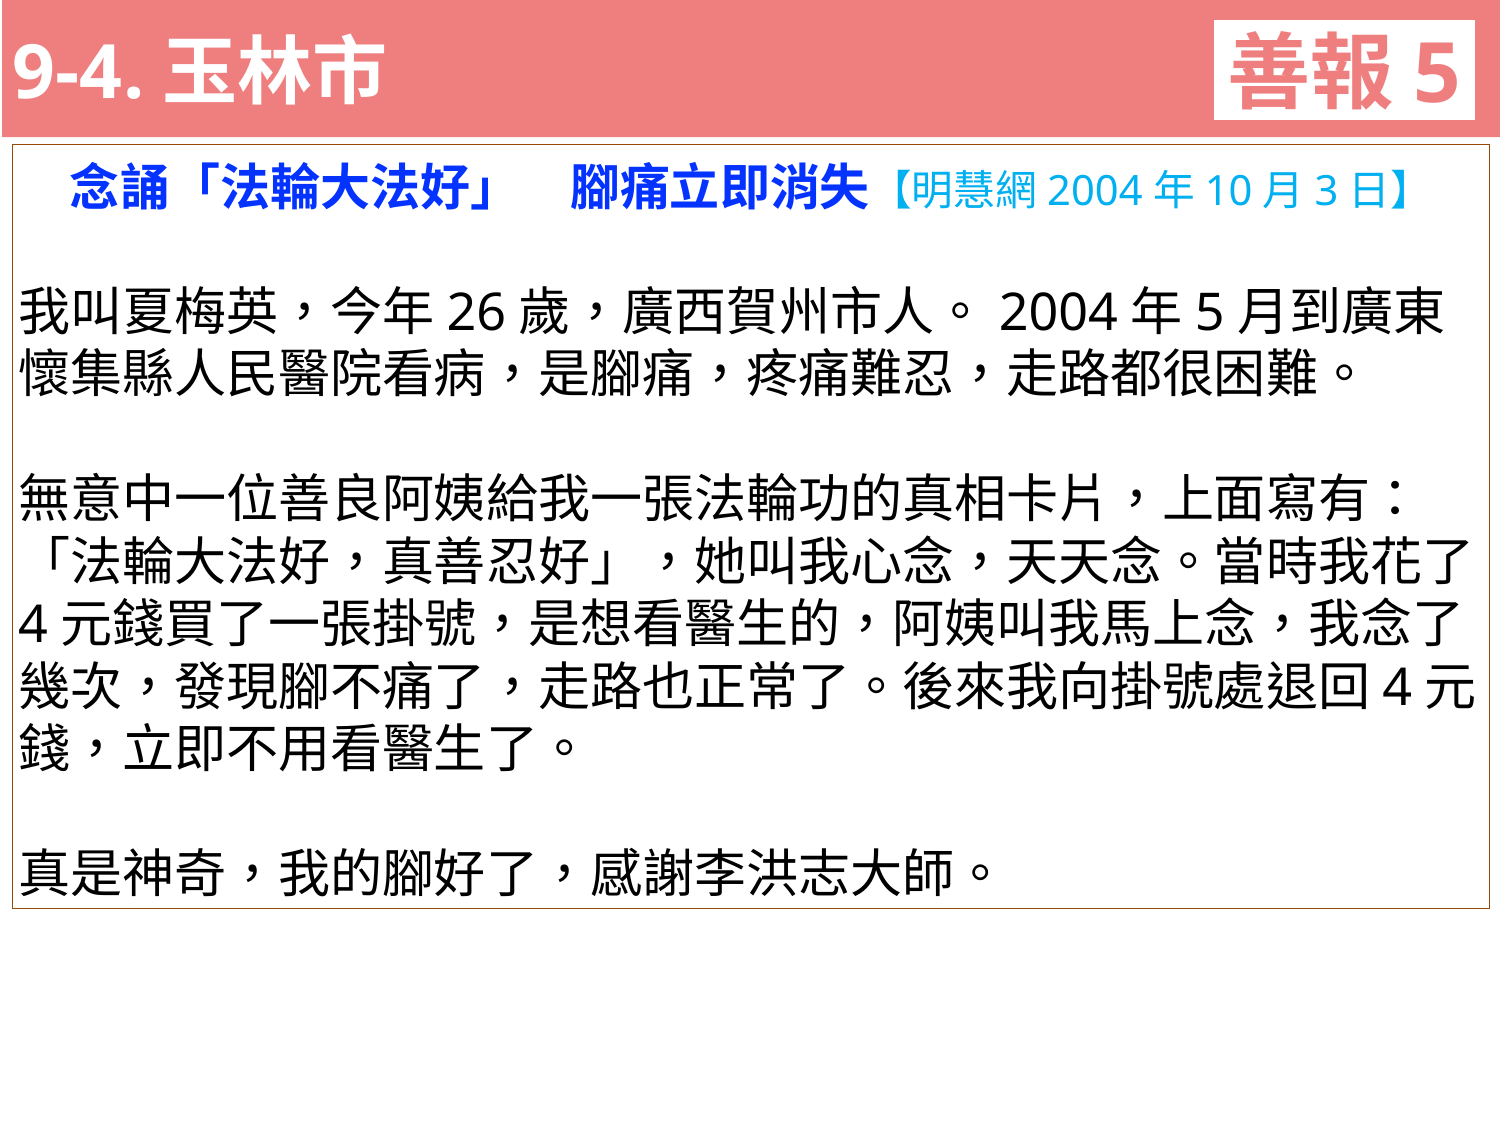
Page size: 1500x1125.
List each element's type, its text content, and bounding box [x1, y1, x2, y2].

text_box 念誦「法輪大法好」 腳痛立即消失【明慧網2004年10月3日】 我叫夏梅英，今年26歲，廣西賀州市人。2004年5月到廣東 懷集縣人民醫院看病，是腳痛，疼痛難忍，走路都很困難。 無意中一位善良阿姨給我一張法輪功的真相卡片，上面寫有：「法輪大法好，真善忍好」，她叫我心念，天天念。當時我花了4元錢買了一張掛號，是想看醫生的，阿姨叫我馬上念，我念了幾次，發現腳不痛了，走路也正常了。後來我向掛號處退回4元錢，立即不用看醫生了。 真是神奇，我的腳好了，感謝李洪志大師。 [12, 146, 1490, 909]
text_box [1, 0, 1500, 138]
